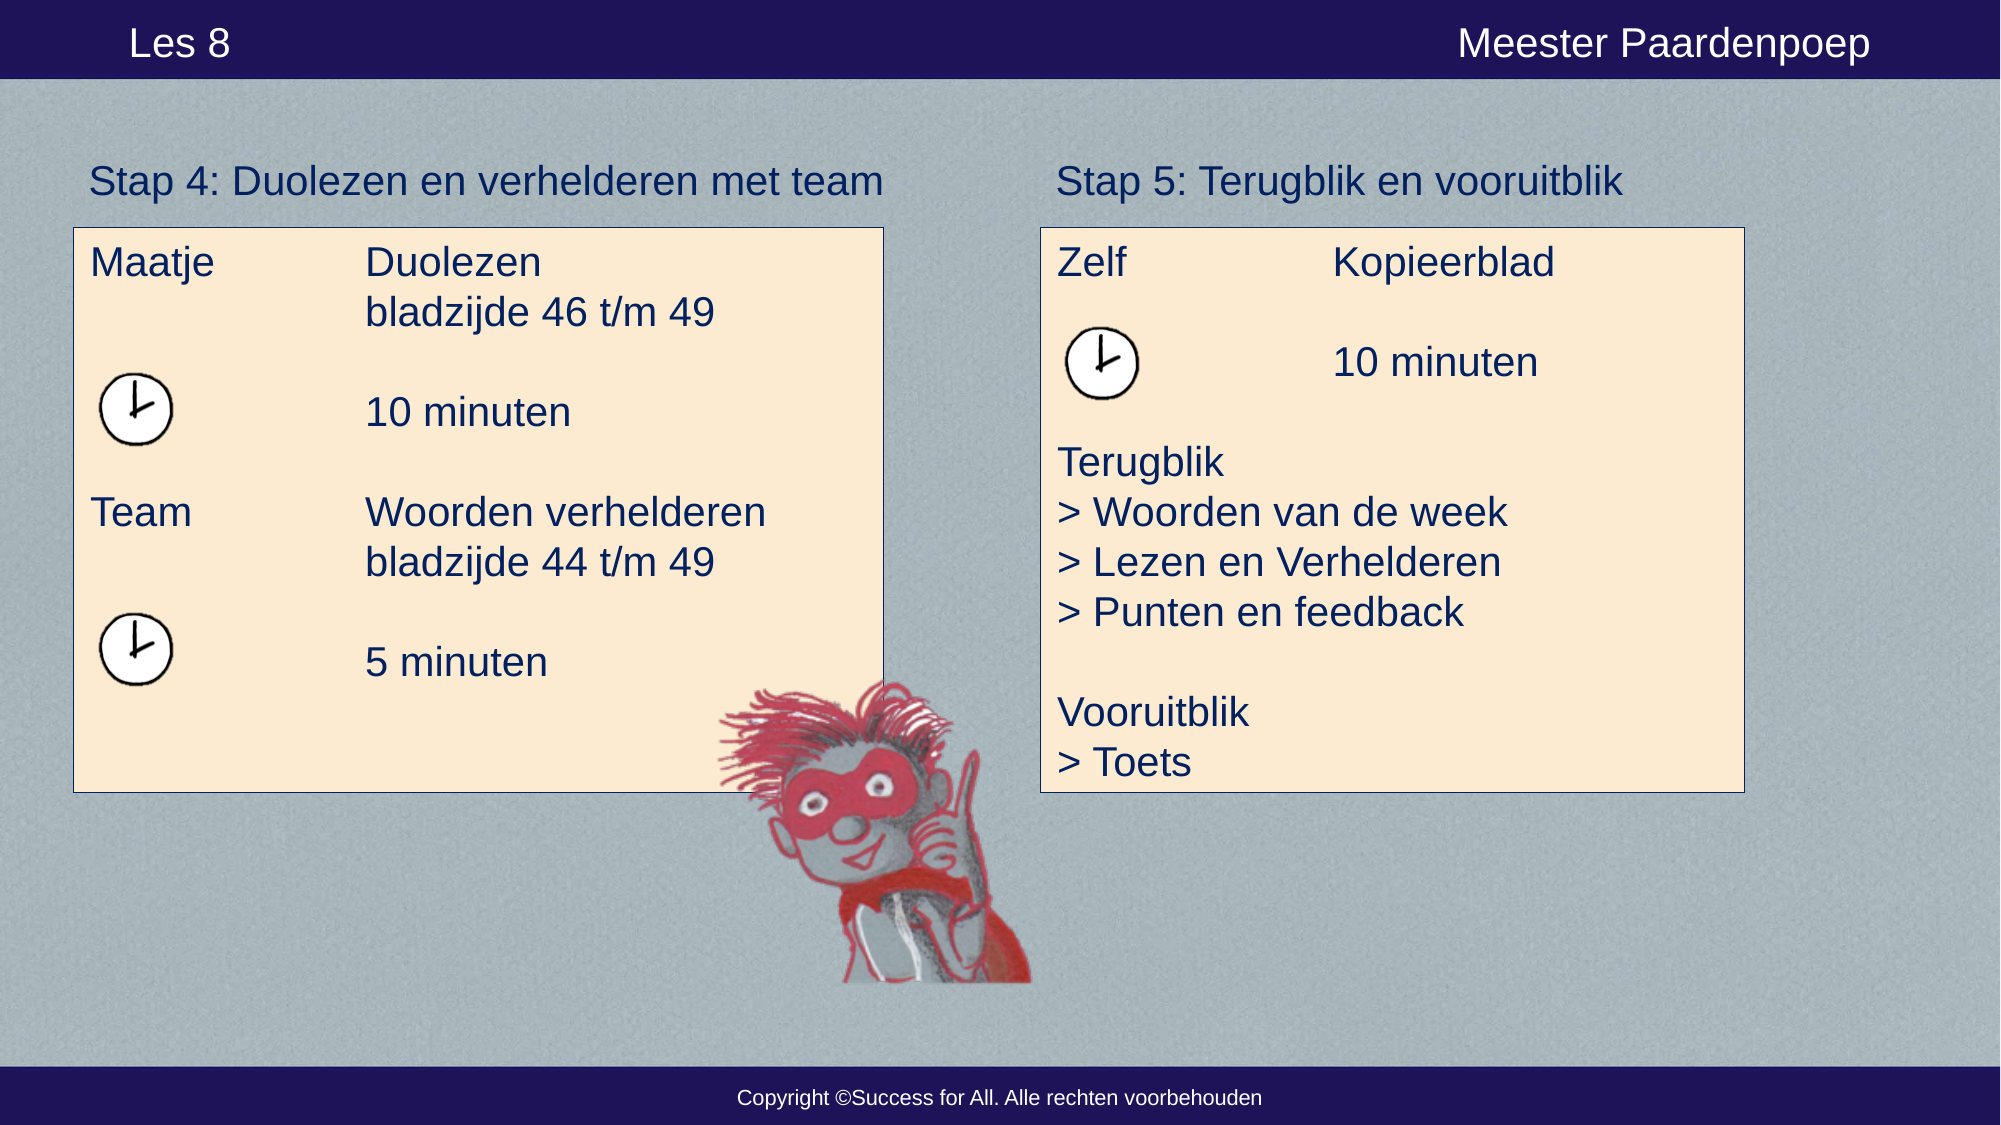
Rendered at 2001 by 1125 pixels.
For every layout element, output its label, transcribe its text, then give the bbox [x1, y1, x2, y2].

text_box Stap 5: Terugblik en vooruitblik [1040, 146, 1834, 212]
text_box Maatje Duolezen bladzijde 46 t/m 49 10 minuten Team Woorden verhelderen bladzijde 44 t/m 49 5 minuten [73, 227, 884, 793]
text_box Meester Paardenpoep [999, 8, 1886, 73]
text_box Copyright ©Success for All. Alle rechten voorbehouden [0, 1076, 2000, 1125]
text_box Les 8 [114, 8, 354, 73]
picture [0, 0, 2001, 1125]
text_box Zelf Kopieerblad 10 minuten Terugblik > Woorden van de week > Lezen en Verhelderen > Punten en feedback Vooruitblik > Toets [1040, 227, 1745, 793]
text_box Stap 4: Duolezen en verhelderen met team [73, 146, 917, 212]
